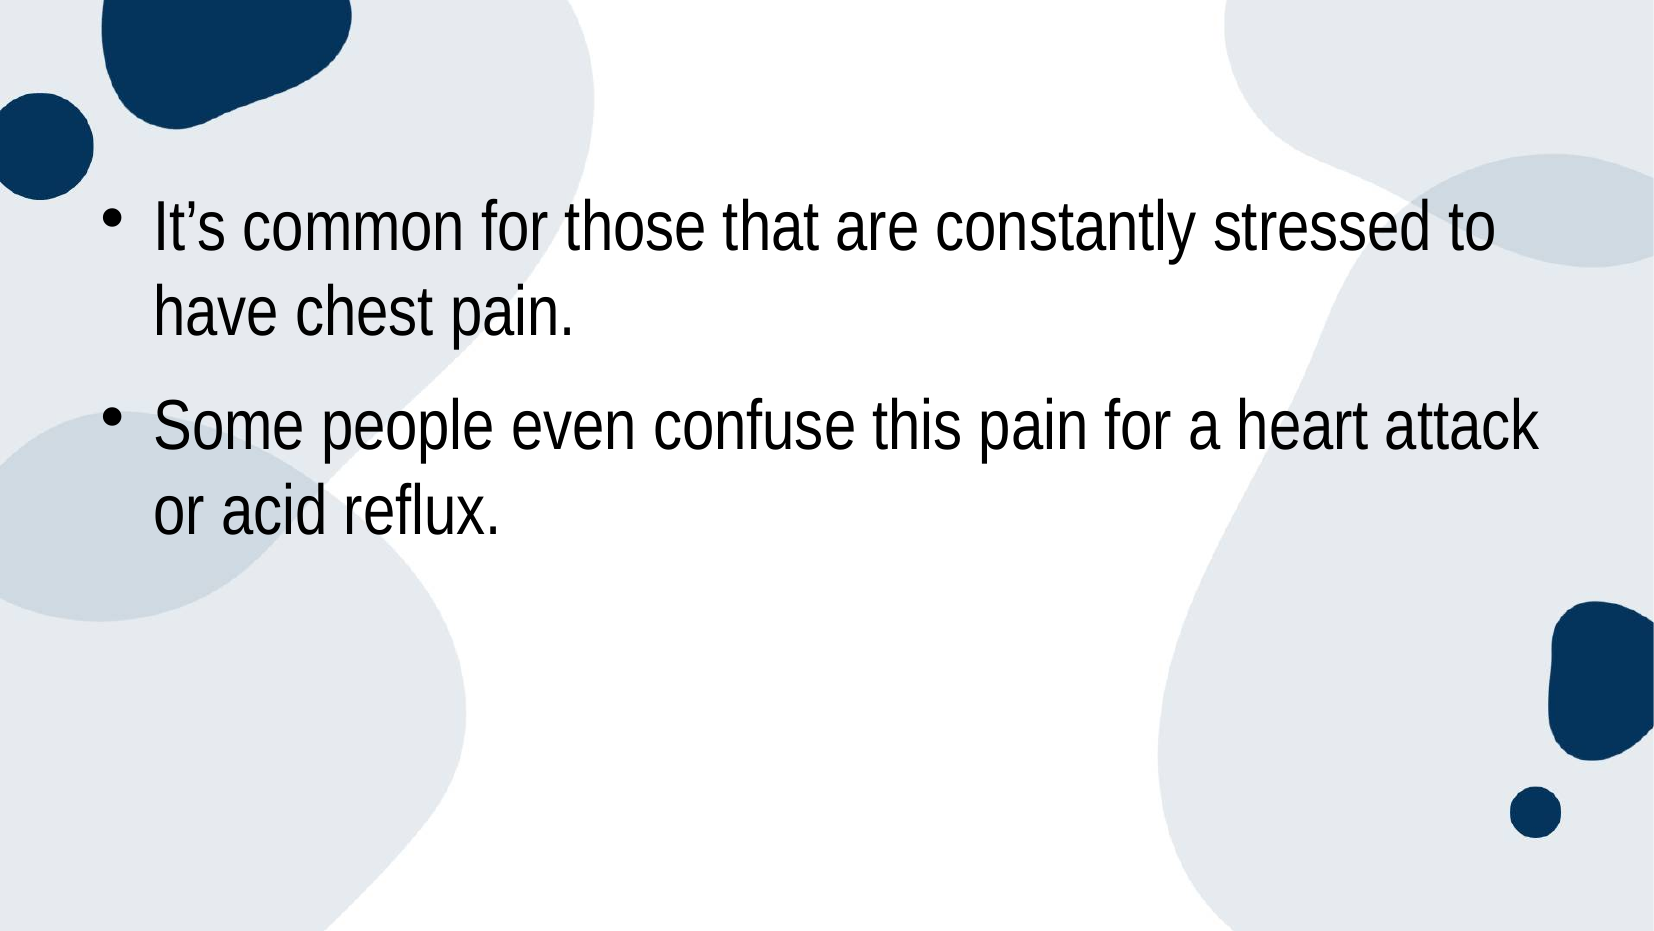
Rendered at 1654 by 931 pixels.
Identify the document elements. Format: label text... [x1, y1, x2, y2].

text_box [82, 37, 1571, 179]
picture [0, 0, 1654, 931]
text_box It’s common for those that are constantly stressed to have chest pain. Some people even confuse this pain for a heart attack or acid reflux. [82, 179, 1571, 751]
